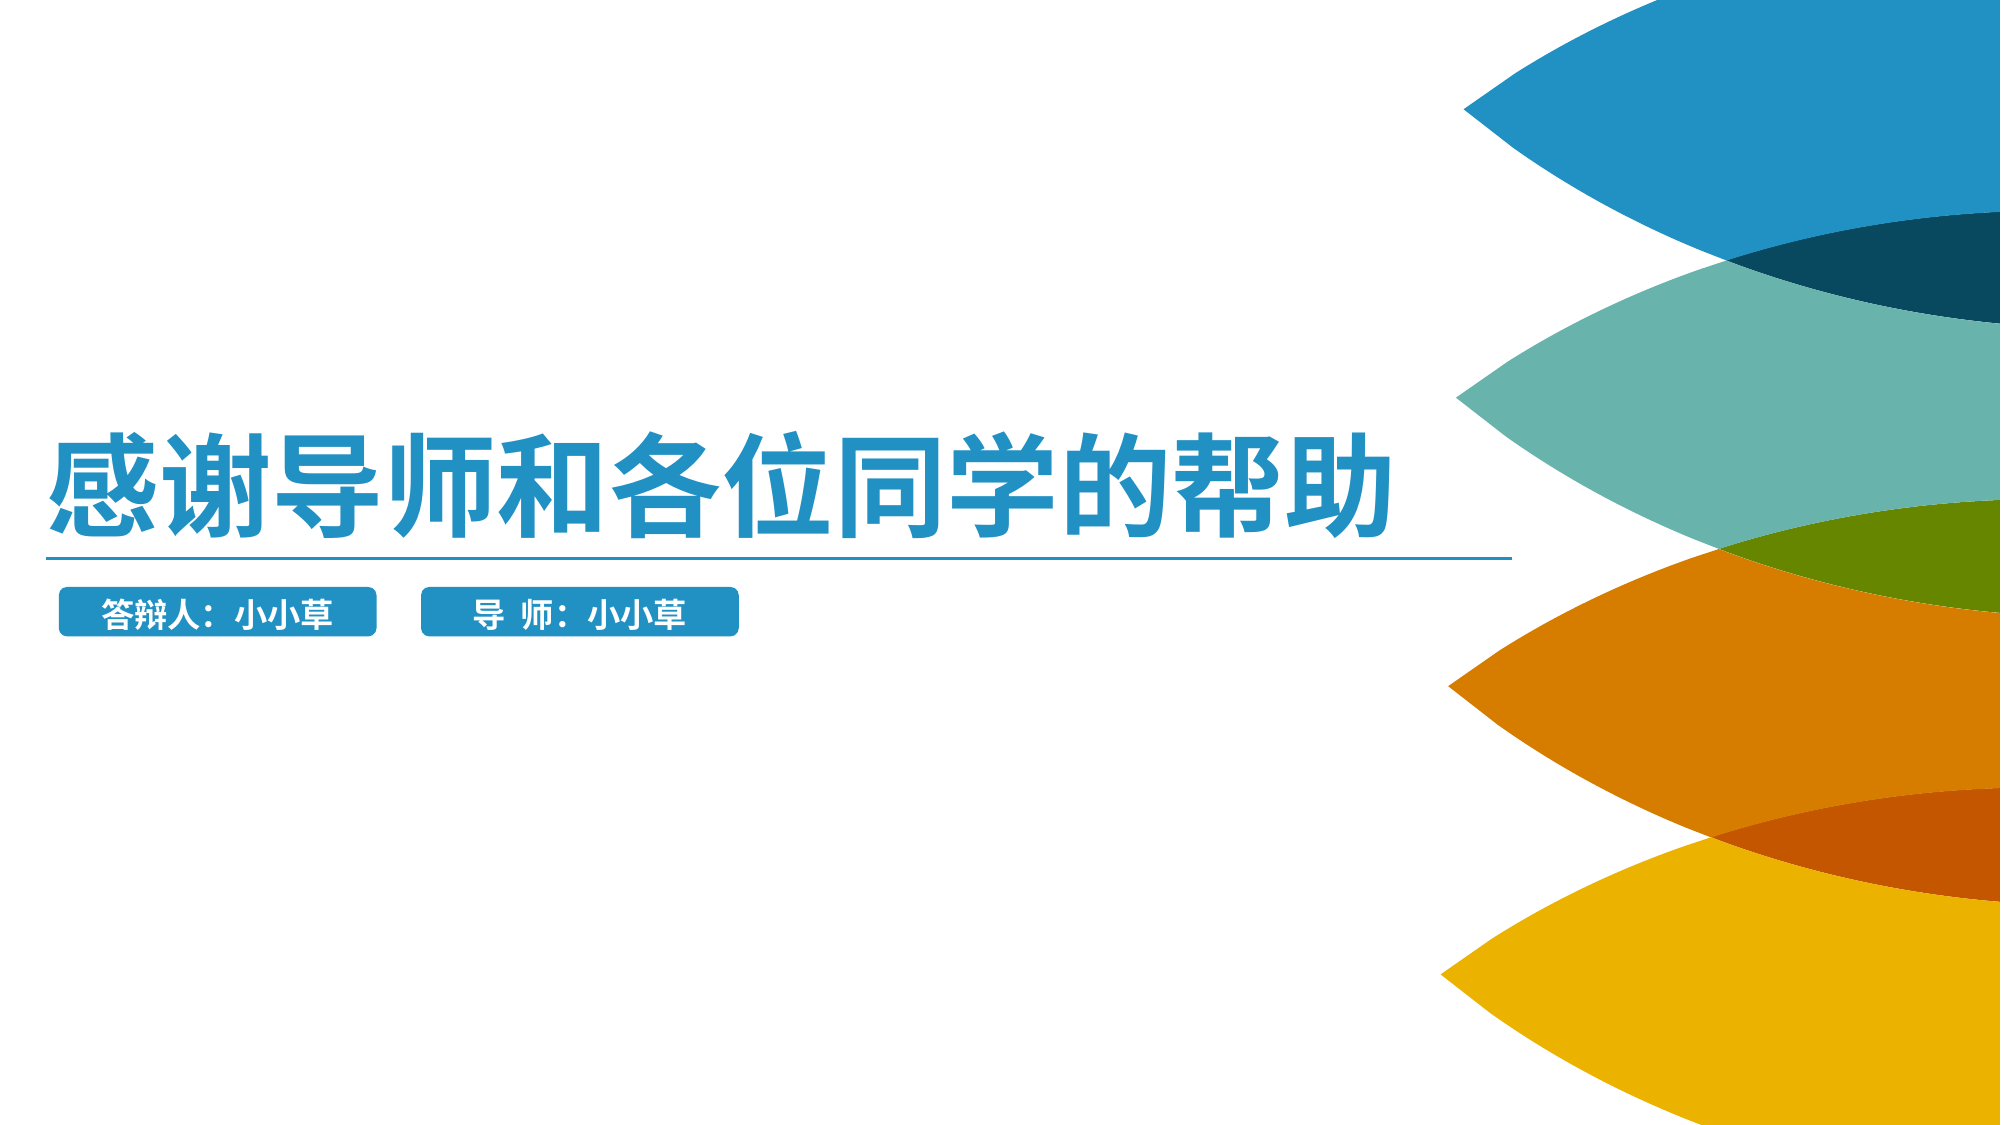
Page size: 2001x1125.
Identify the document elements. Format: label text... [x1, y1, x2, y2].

text_box 答辩人：小小草 [57, 585, 378, 638]
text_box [1202, 0, 2000, 1122]
text_box 导 师：小小草 [419, 585, 740, 638]
text_box 感谢导师和各位同学的帮助 [31, 408, 1202, 559]
